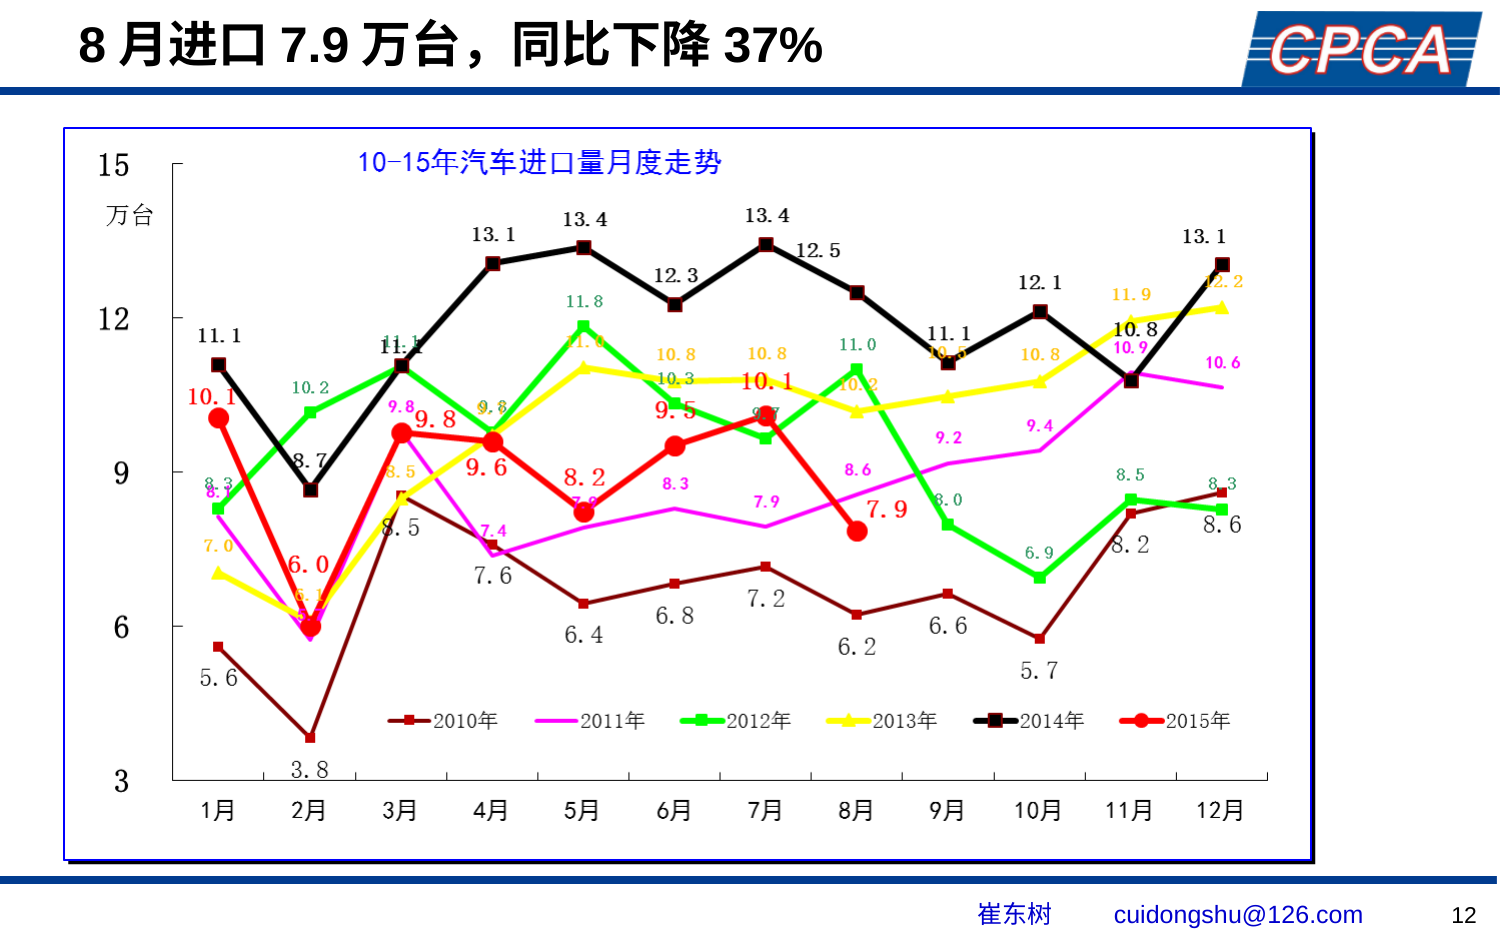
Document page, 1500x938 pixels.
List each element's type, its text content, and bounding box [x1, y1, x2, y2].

title 8月进口7.9万台，同比下降37% [63, 9, 1211, 76]
picture [62, 126, 1316, 865]
picture [0, 11, 1500, 95]
slide_number 12 [1425, 890, 1492, 938]
picture [0, 876, 1497, 884]
